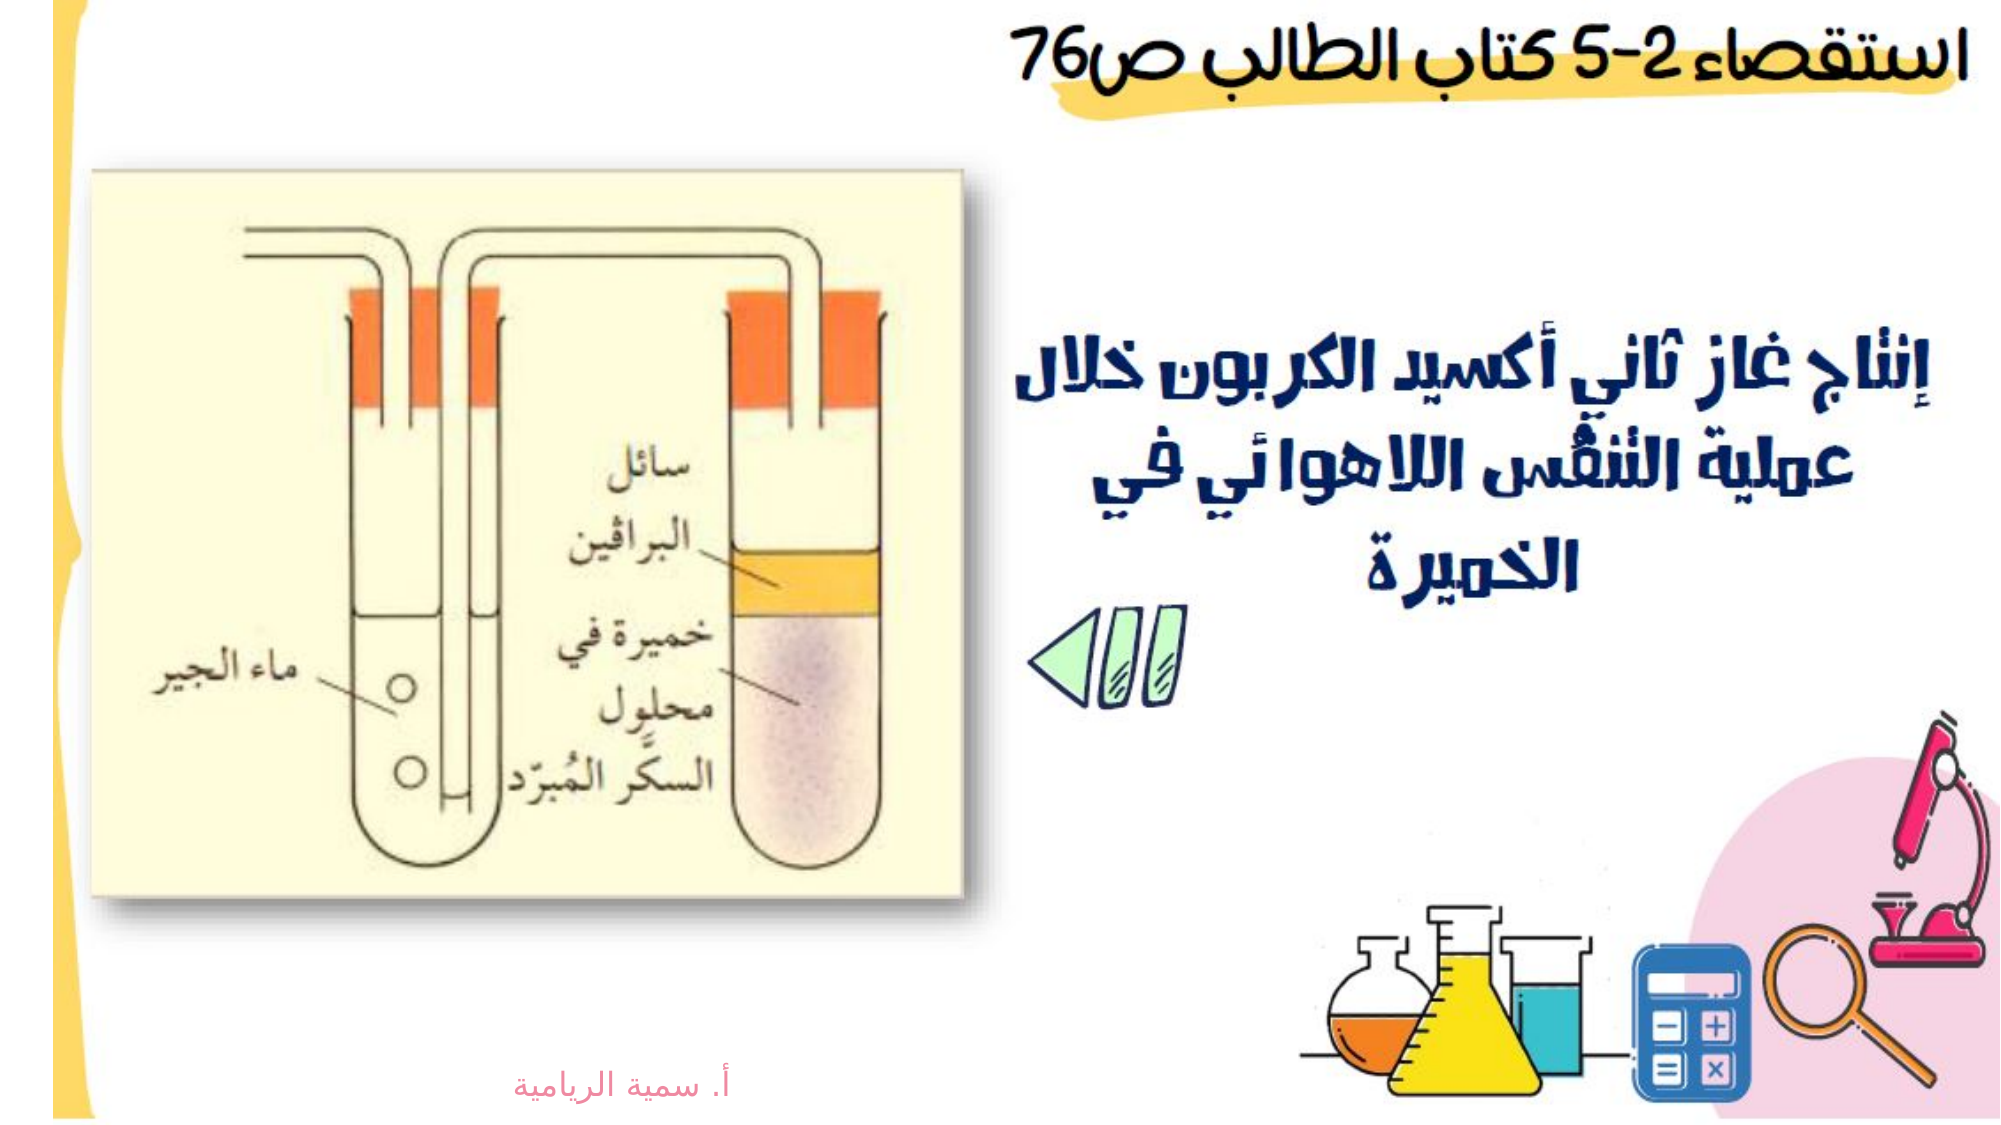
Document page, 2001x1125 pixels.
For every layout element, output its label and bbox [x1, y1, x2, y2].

list [53, 0, 2000, 1125]
